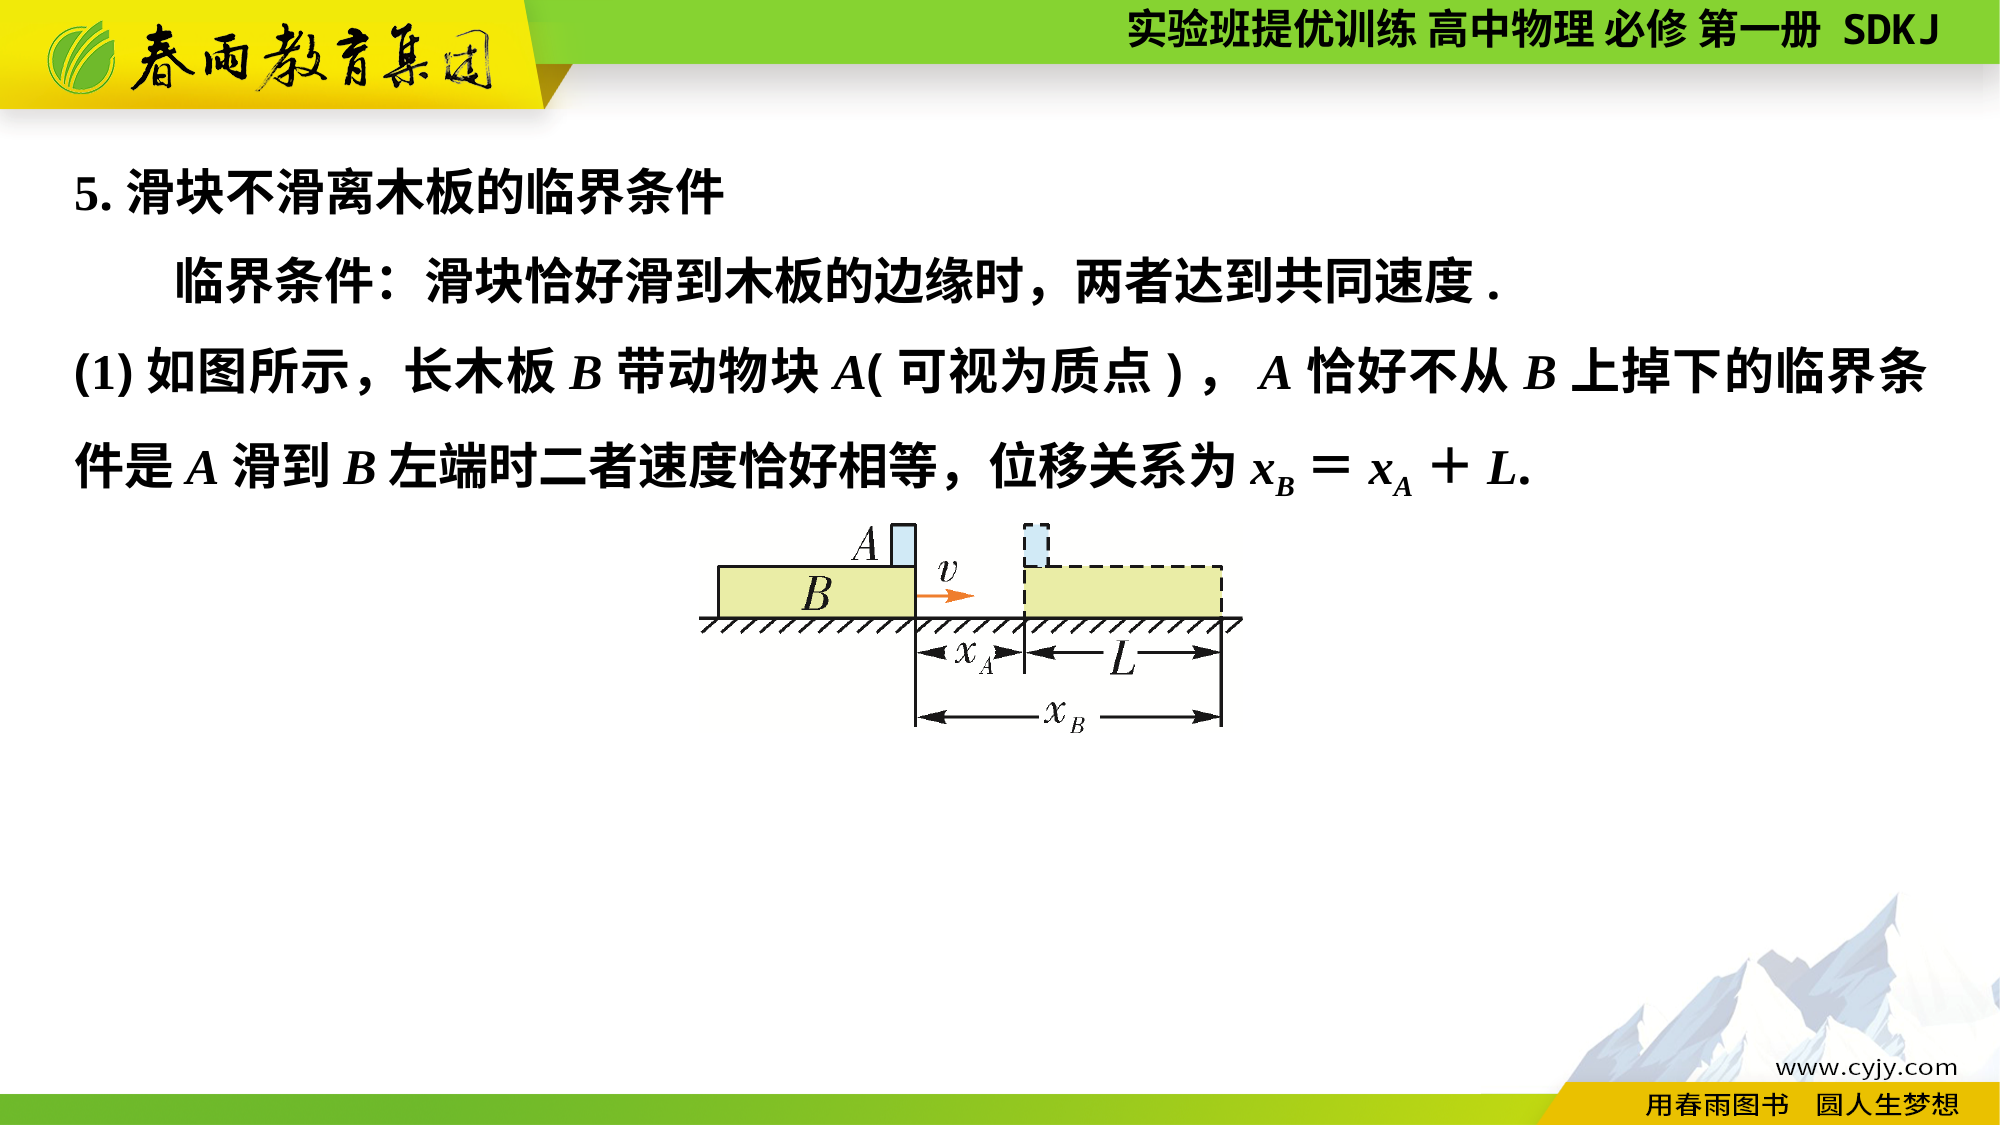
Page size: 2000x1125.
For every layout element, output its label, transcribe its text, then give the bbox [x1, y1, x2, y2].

list 5.滑块不滑离木板的临界条件 临界条件：滑块恰好滑到木板的边缘时，两者达到共同速度. (1)如图所示，长木板B带动物块A(可视为质点)，A恰好不从B上掉下的临界条件是A滑到B左端时二者速度恰好相等，位移关系为xB＝xA＋L. [59, 122, 1944, 502]
picture [0, 0, 2000, 1125]
